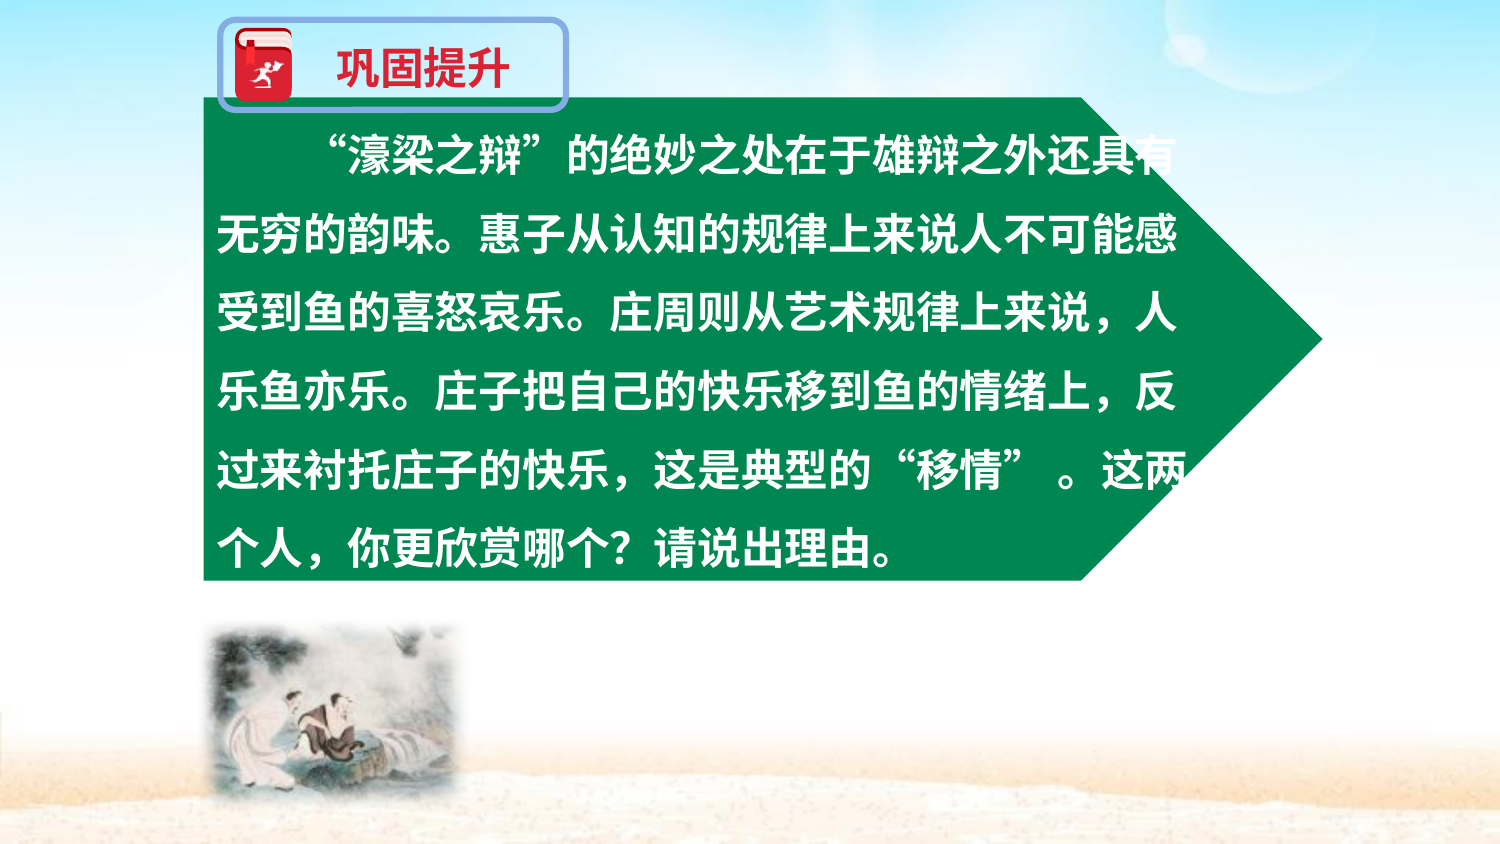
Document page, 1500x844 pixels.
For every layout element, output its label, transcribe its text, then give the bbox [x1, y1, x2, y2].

picture [0, 0, 1500, 844]
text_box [220, 19, 566, 110]
text_box [1222, 238, 1323, 440]
title “濠梁之辩”的绝妙之处在于雄辩之外还具有无穷的韵味。惠子从认知的规律上来说人不可能感受到鱼的喜怒哀乐。庄周则从艺术规律上来说，人乐鱼亦乐。庄子把自己的快乐移到鱼的情绪上，反过来衬托庄子的快乐，这是典型的“移情” 。这两个人，你更欣赏哪个？请说出理由。 [204, 95, 1222, 580]
